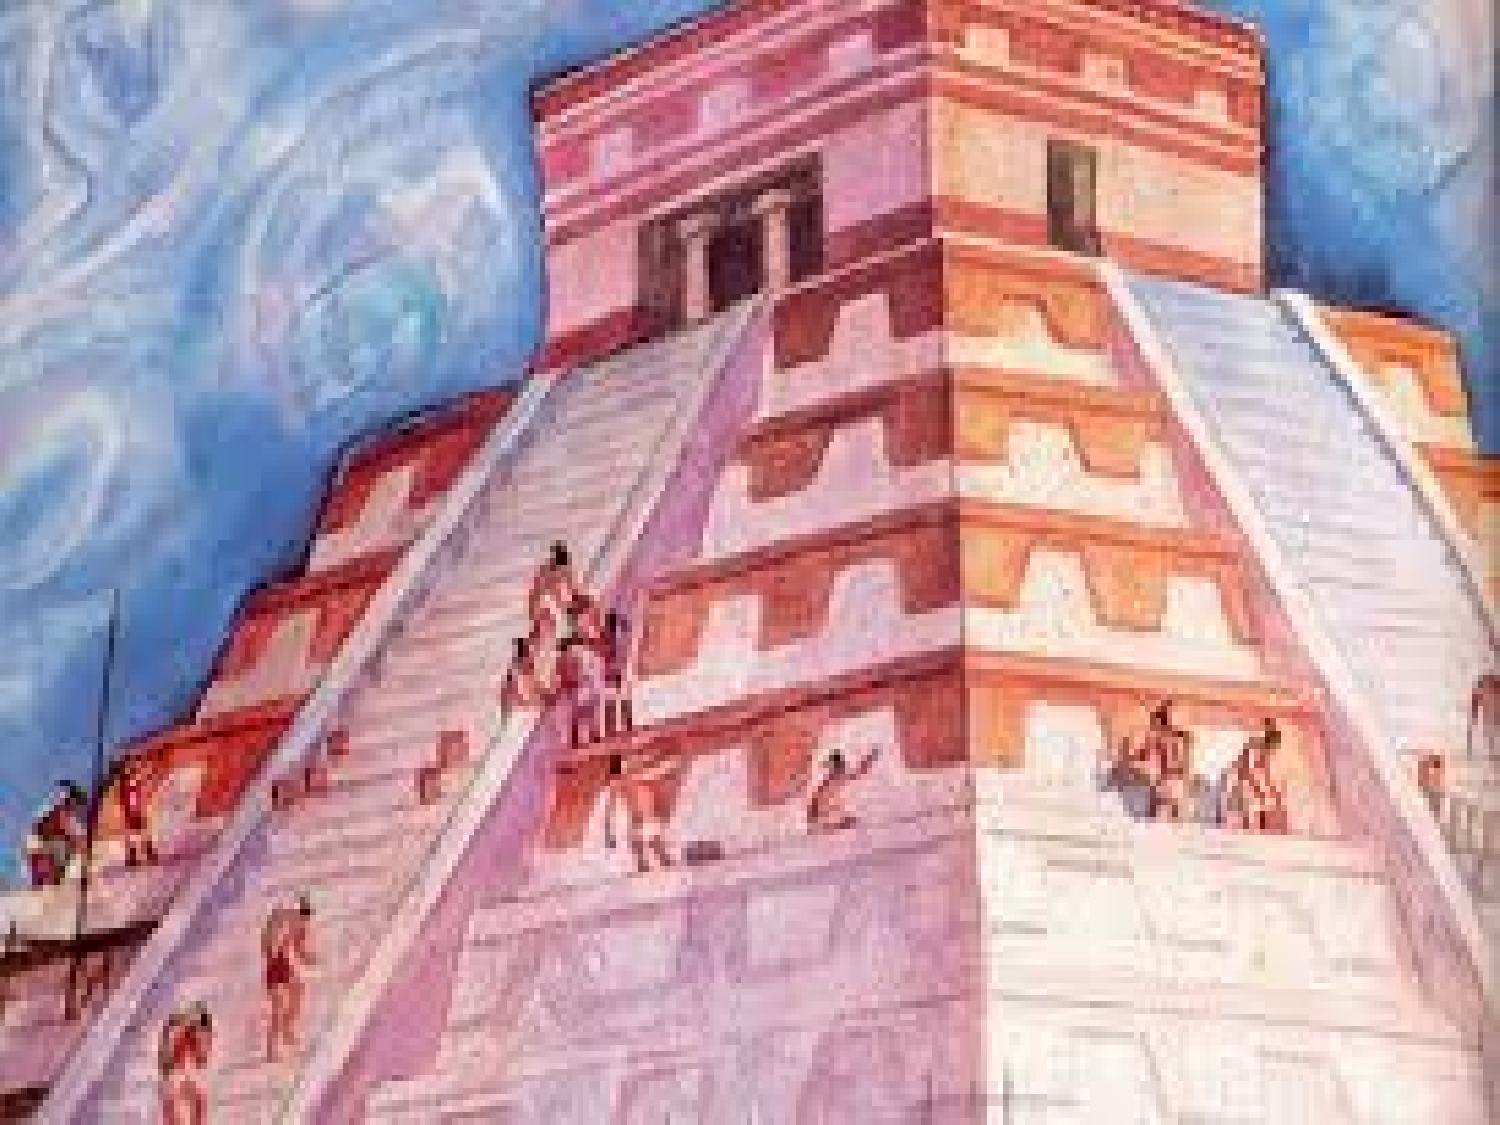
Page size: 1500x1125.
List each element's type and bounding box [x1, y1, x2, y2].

list [0, 0, 1500, 1125]
